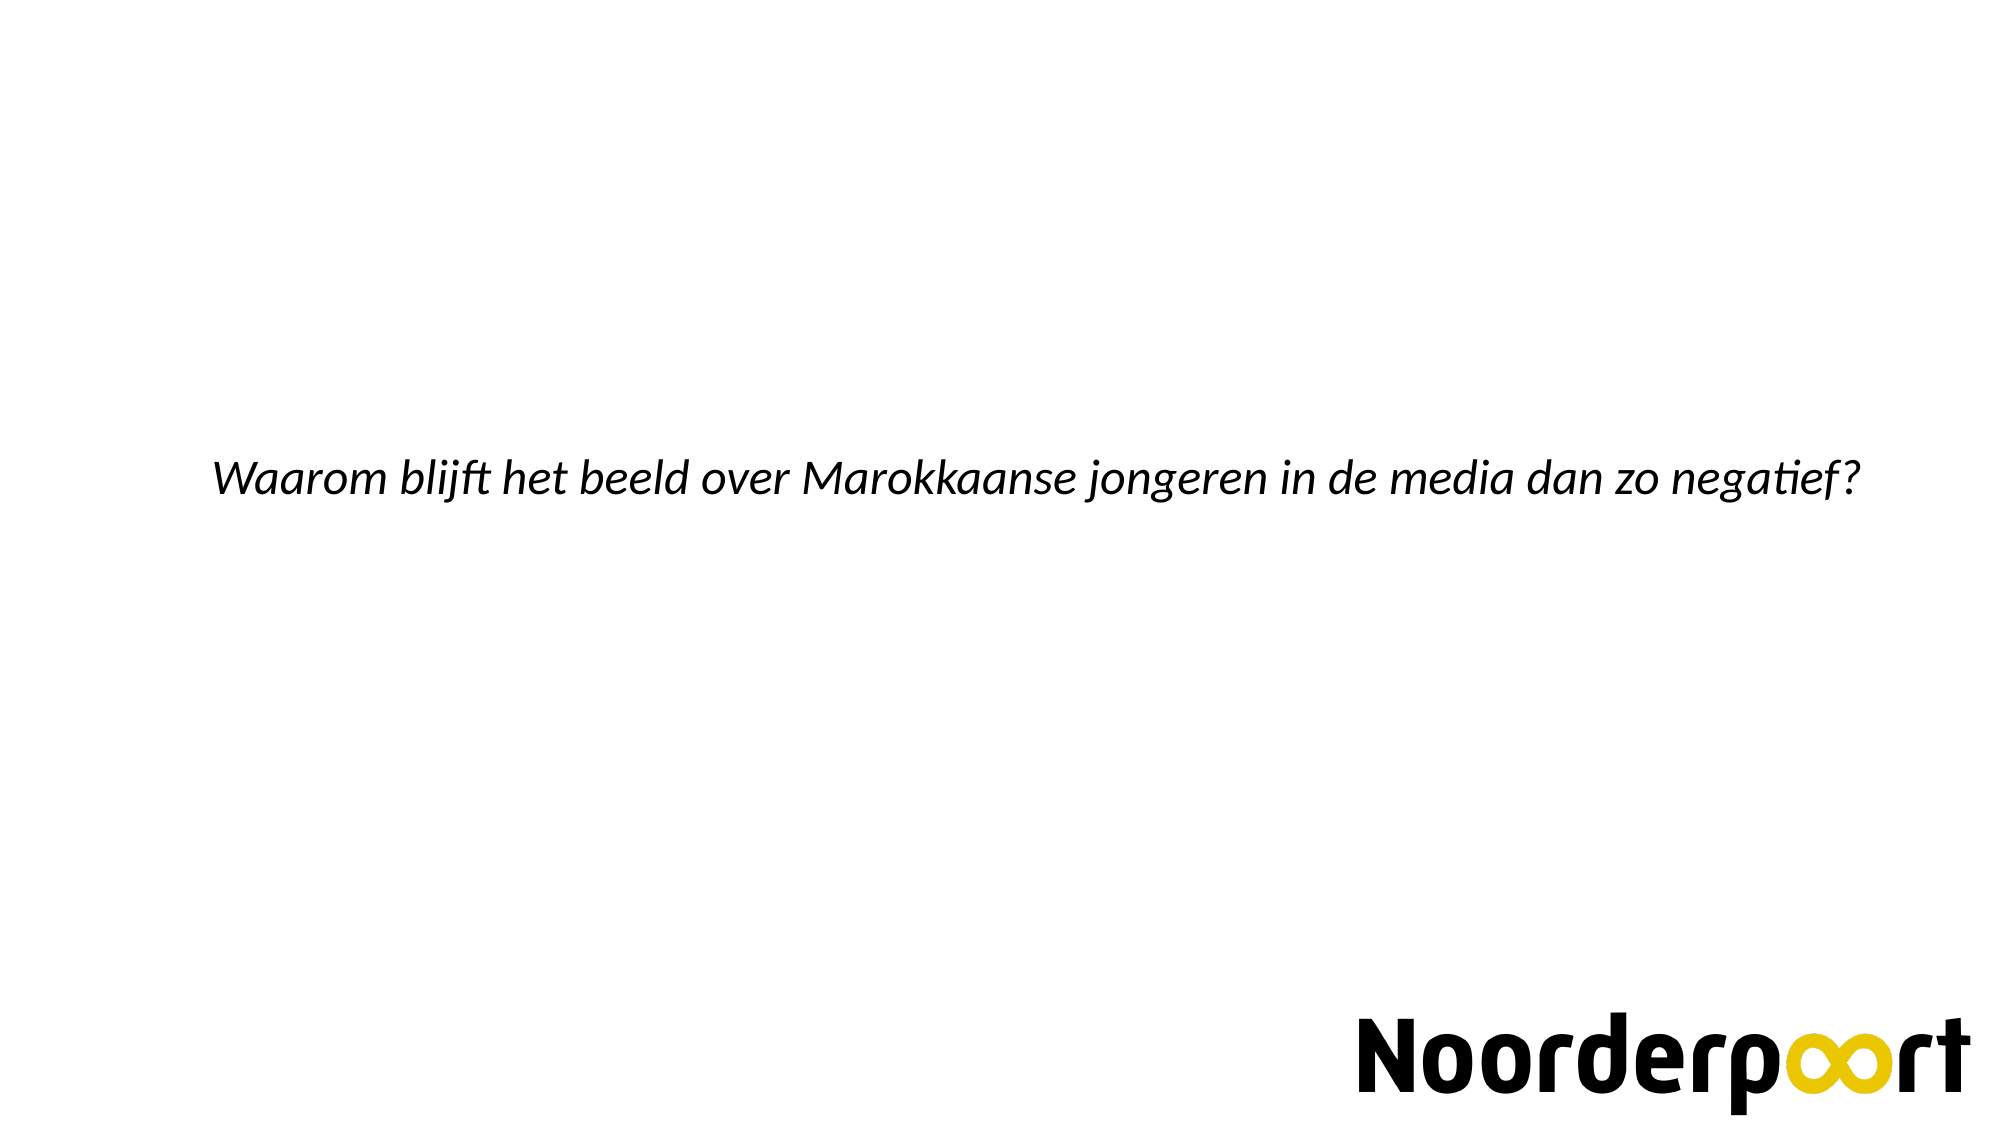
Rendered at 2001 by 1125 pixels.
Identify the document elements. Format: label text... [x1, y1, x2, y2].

list Waarom blijft het beeld over Marokkaanse jongeren in de media dan zo negatief? [105, 244, 1895, 966]
picture [1351, 994, 1995, 1125]
